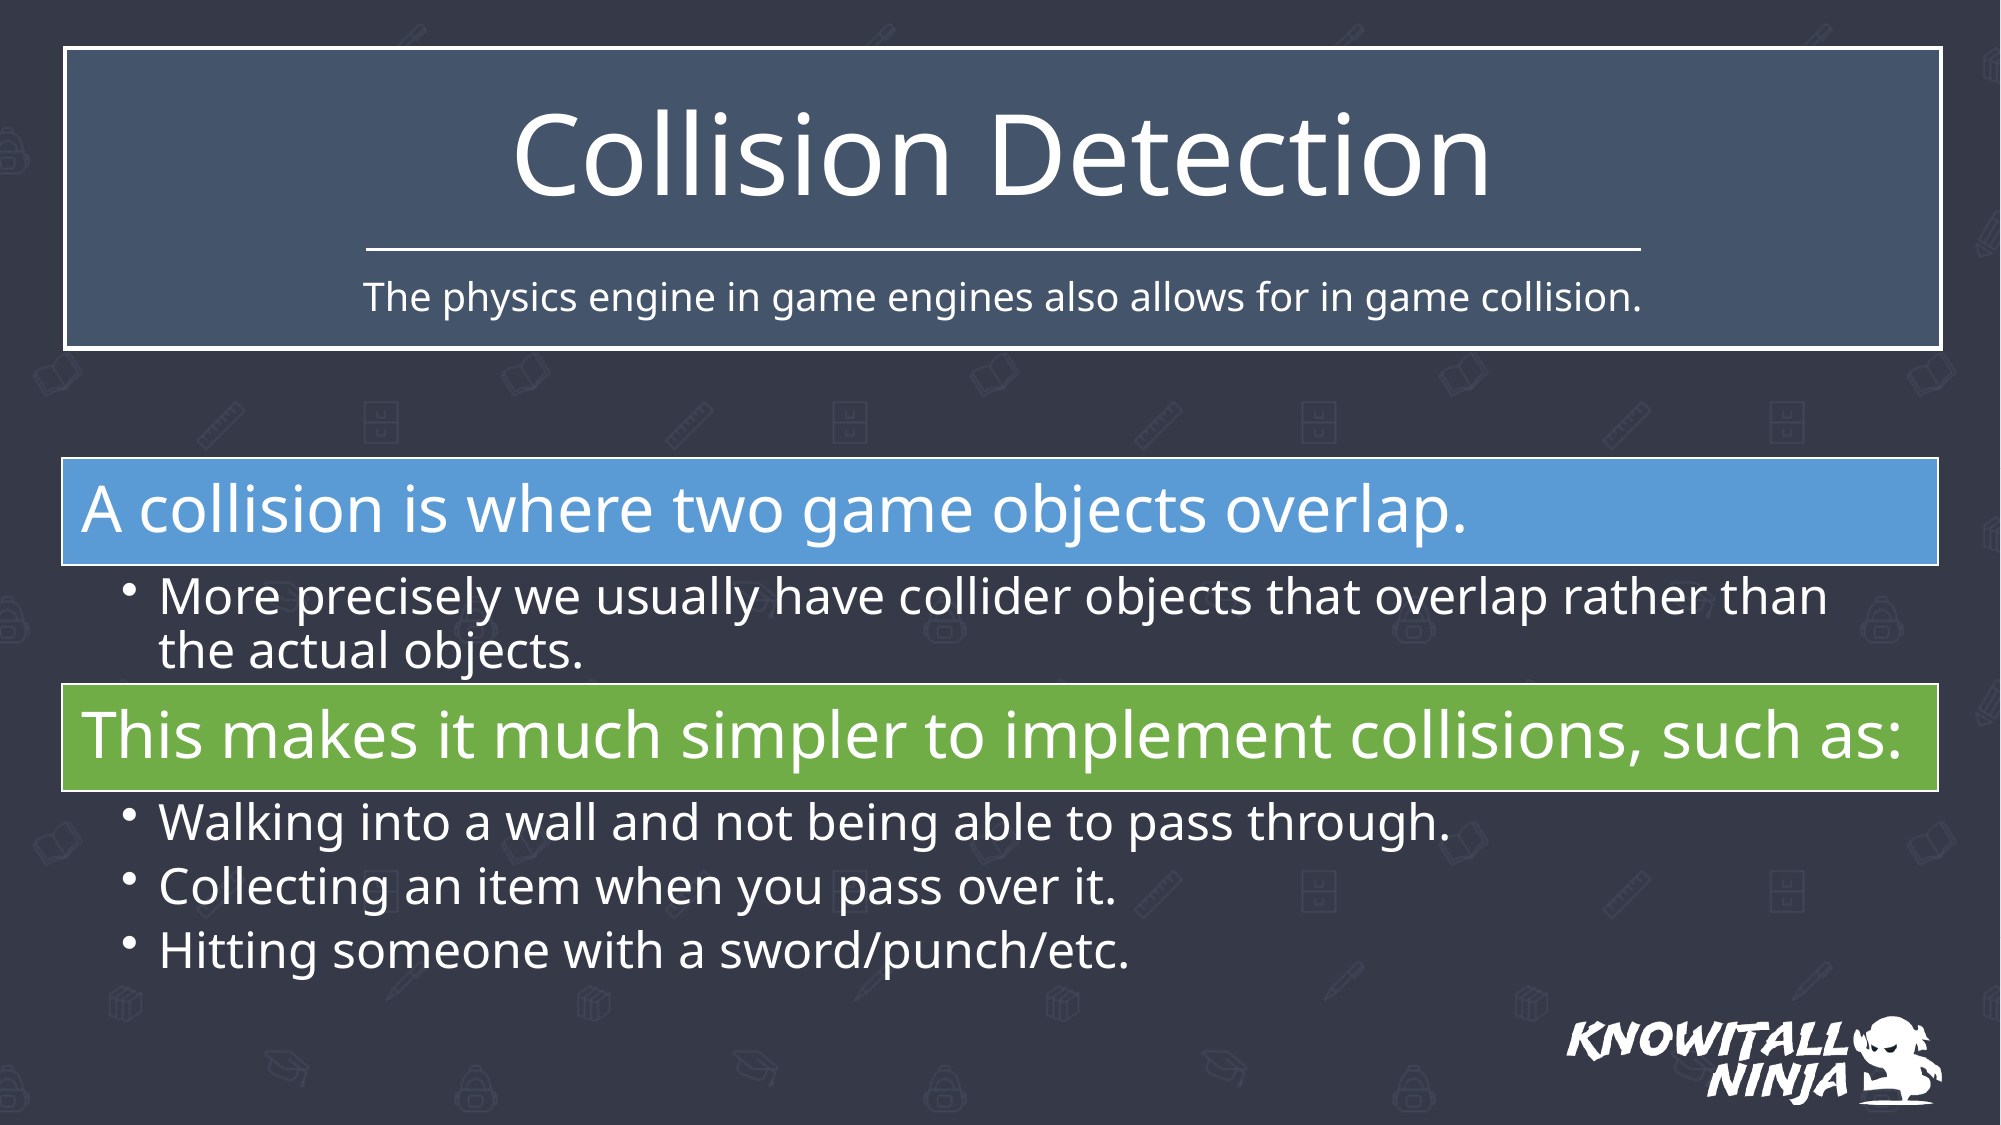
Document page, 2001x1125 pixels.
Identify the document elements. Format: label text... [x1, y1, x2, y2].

title Collision Detection [140, 48, 1866, 269]
list The physics engine in game engines also allows for in game collision. [140, 269, 1866, 349]
picture [0, 0, 2001, 1125]
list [61, 451, 1939, 992]
